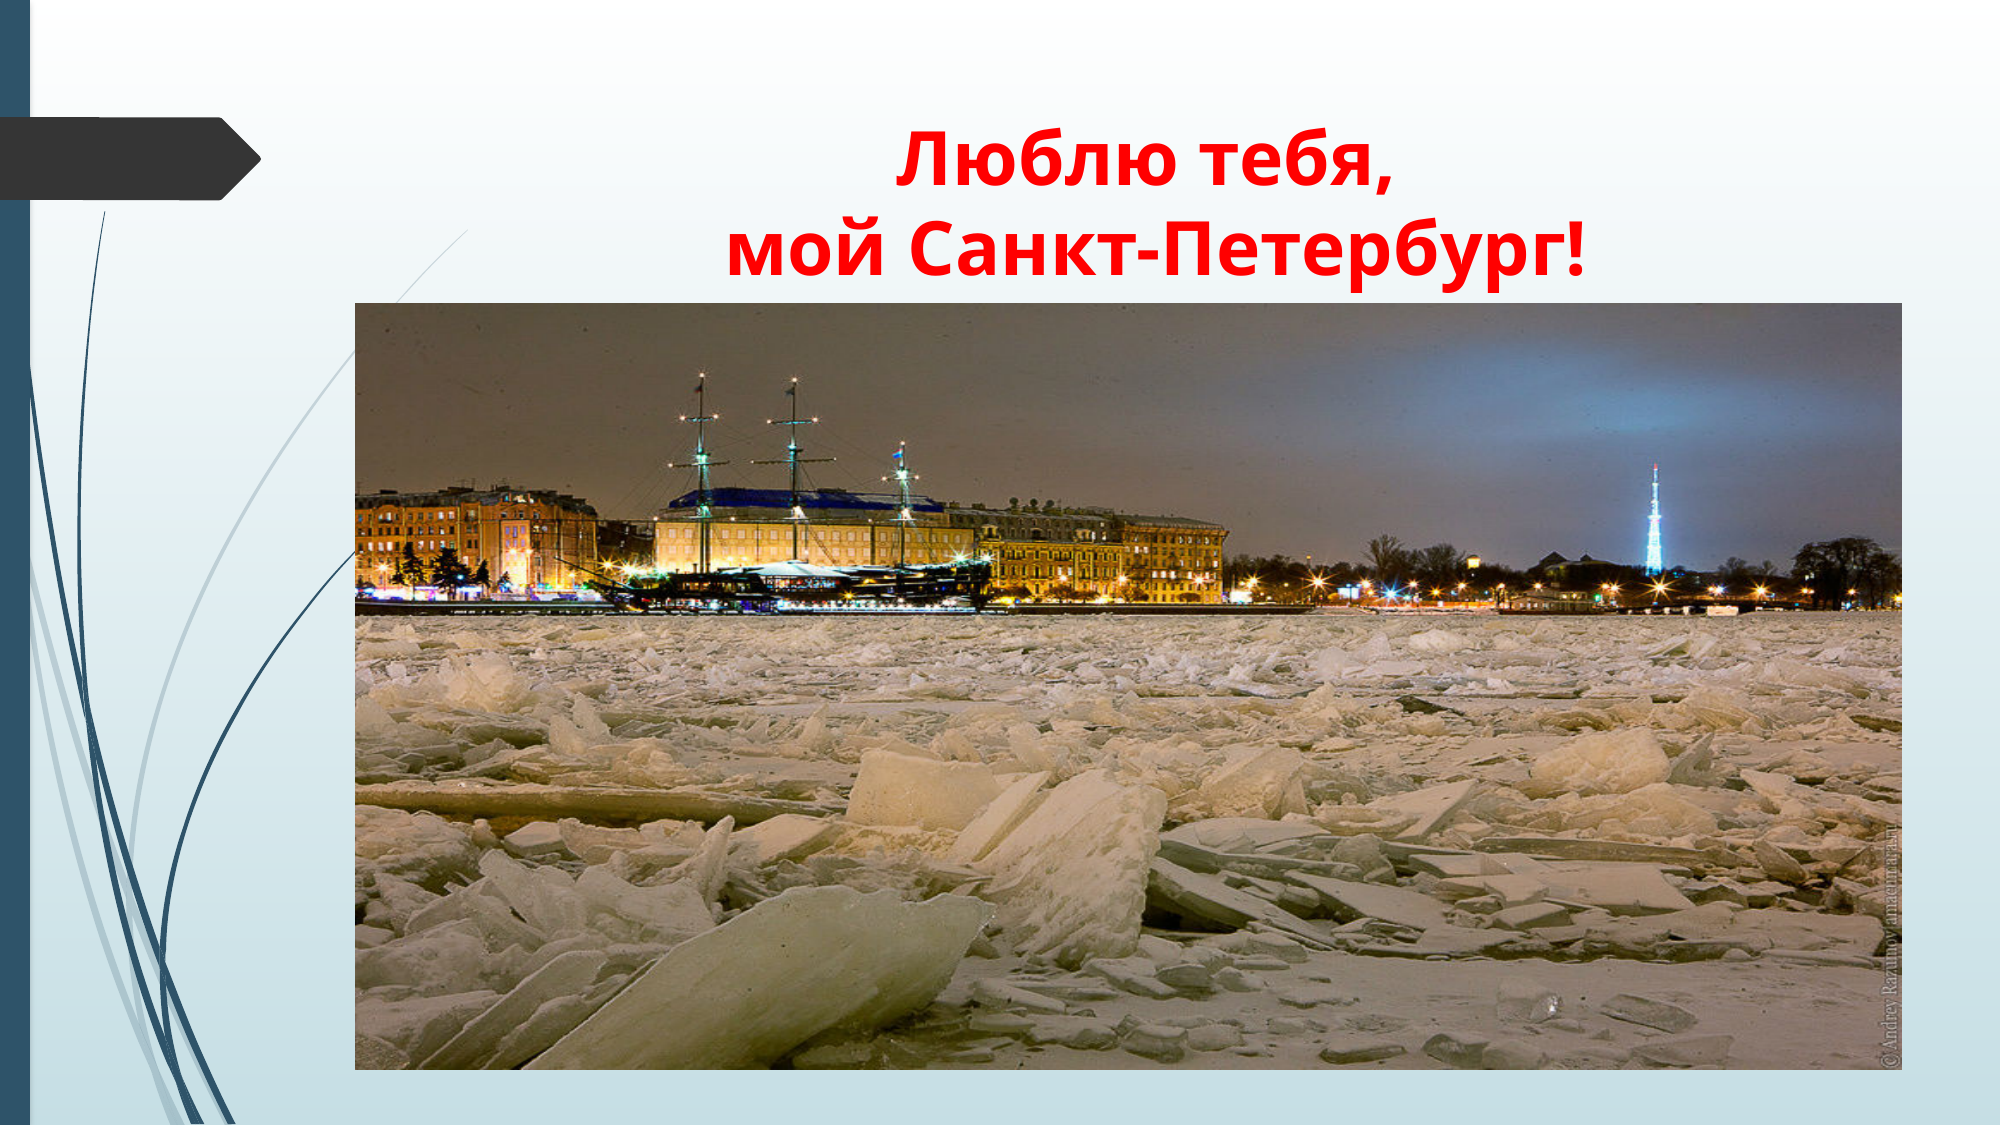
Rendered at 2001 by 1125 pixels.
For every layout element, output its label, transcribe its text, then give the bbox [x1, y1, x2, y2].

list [355, 303, 1903, 1070]
title Люблю тебя, мой Санкт-Петербург! [425, 102, 1888, 302]
